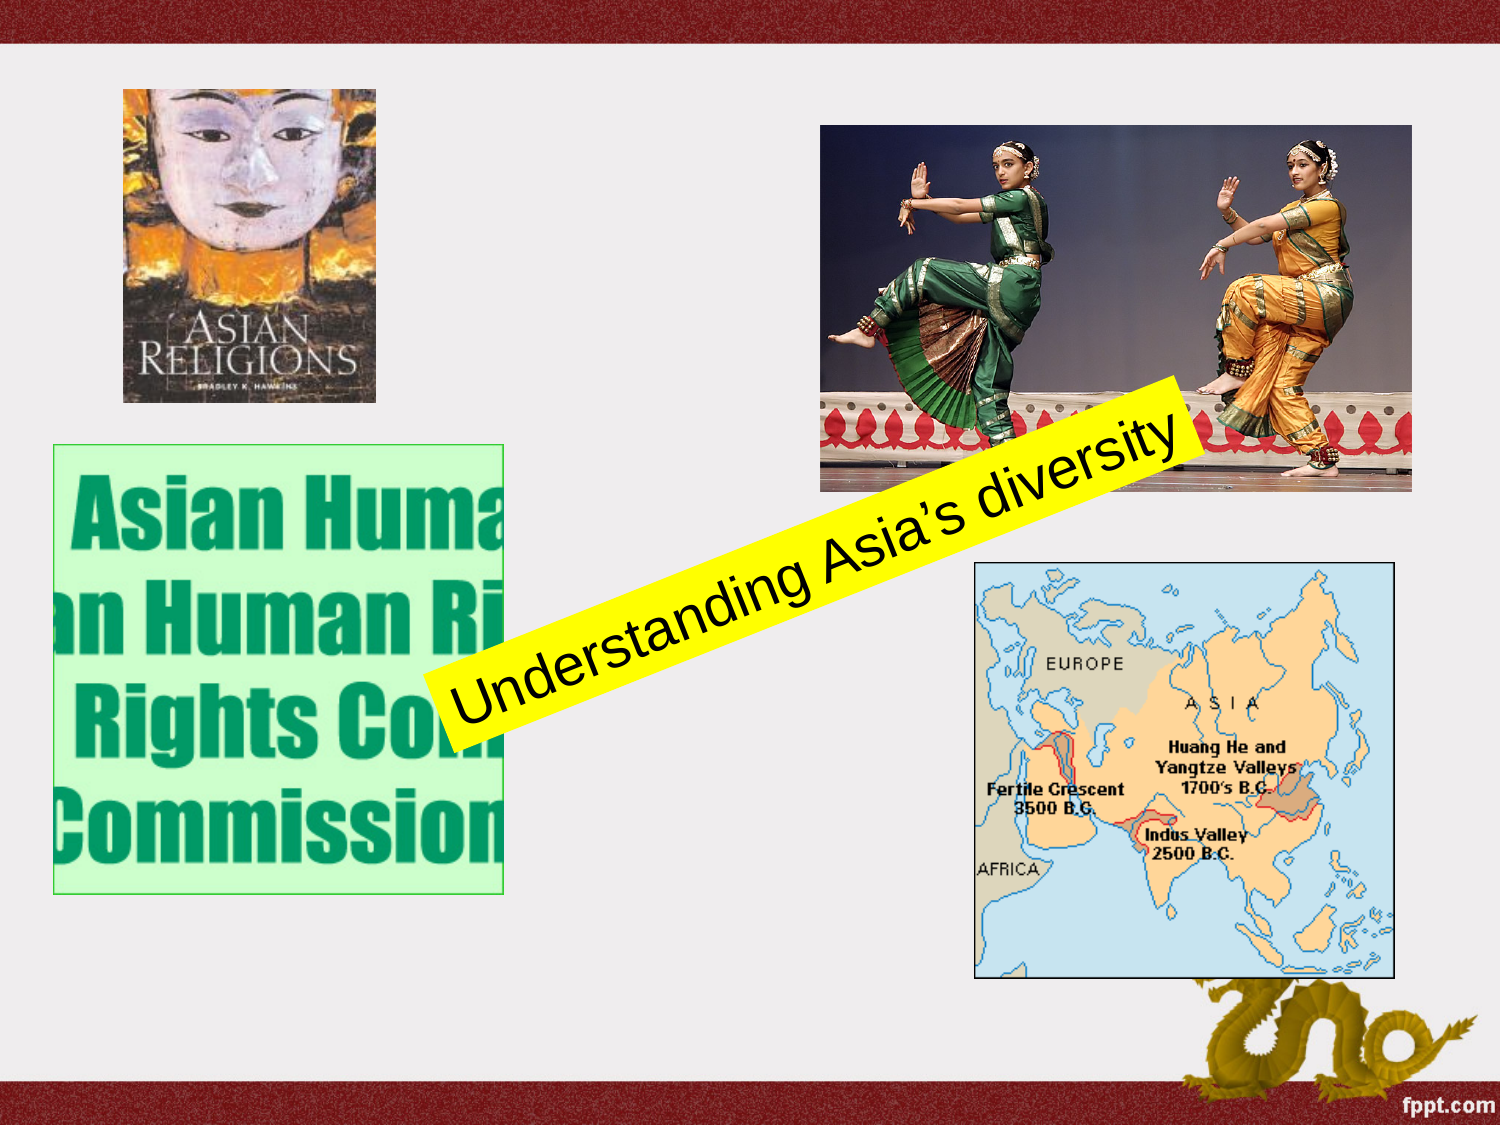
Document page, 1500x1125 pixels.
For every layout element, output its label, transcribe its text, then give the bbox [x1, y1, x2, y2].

picture [0, 0, 1500, 1125]
text_box Understanding Asia’s diversity [507, 500, 1090, 733]
